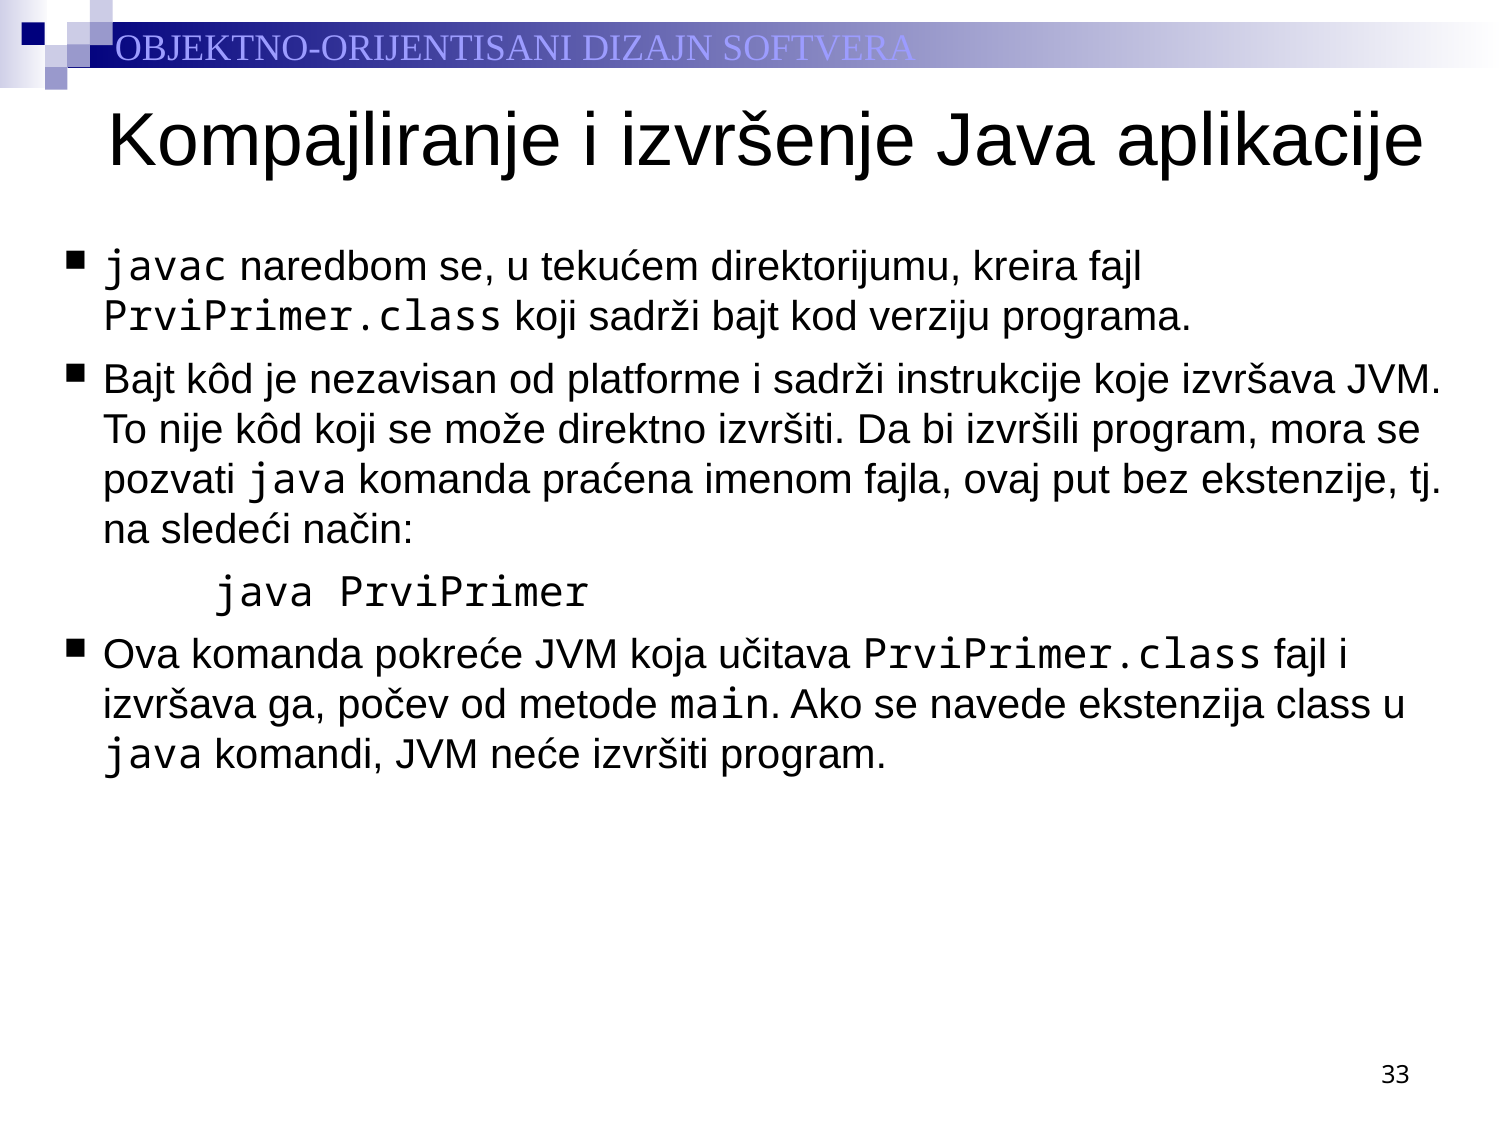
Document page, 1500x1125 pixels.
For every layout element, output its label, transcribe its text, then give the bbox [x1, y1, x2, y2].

text_box javac naredbom se, u tekućem direktorijumu, kreira fajl PrviPrimer.class koji sadrži bajt kod verziju programa. Bajt kôd je nezavisan od platforme i sadrži instrukcije koje izvršava JVM. To nije kôd koji se može direktno izvršiti. Da bi izvršili program, mora se pozvati java komanda praćena imenom fajla, ovaj put bez ekstenzije, tj. na sledeći način: java PrviPrimer Ova komanda pokreće JVM koja učitava PrviPrimer.class fajl i izvršava ga, počev od metode main. Ako se navede ekstenzija class u java komandi, JVM neće izvršiti program. [48, 231, 1484, 835]
slide_number 33 [1074, 1024, 1426, 1101]
title Kompajliranje i izvršenje Java aplikacije [92, 75, 1447, 197]
